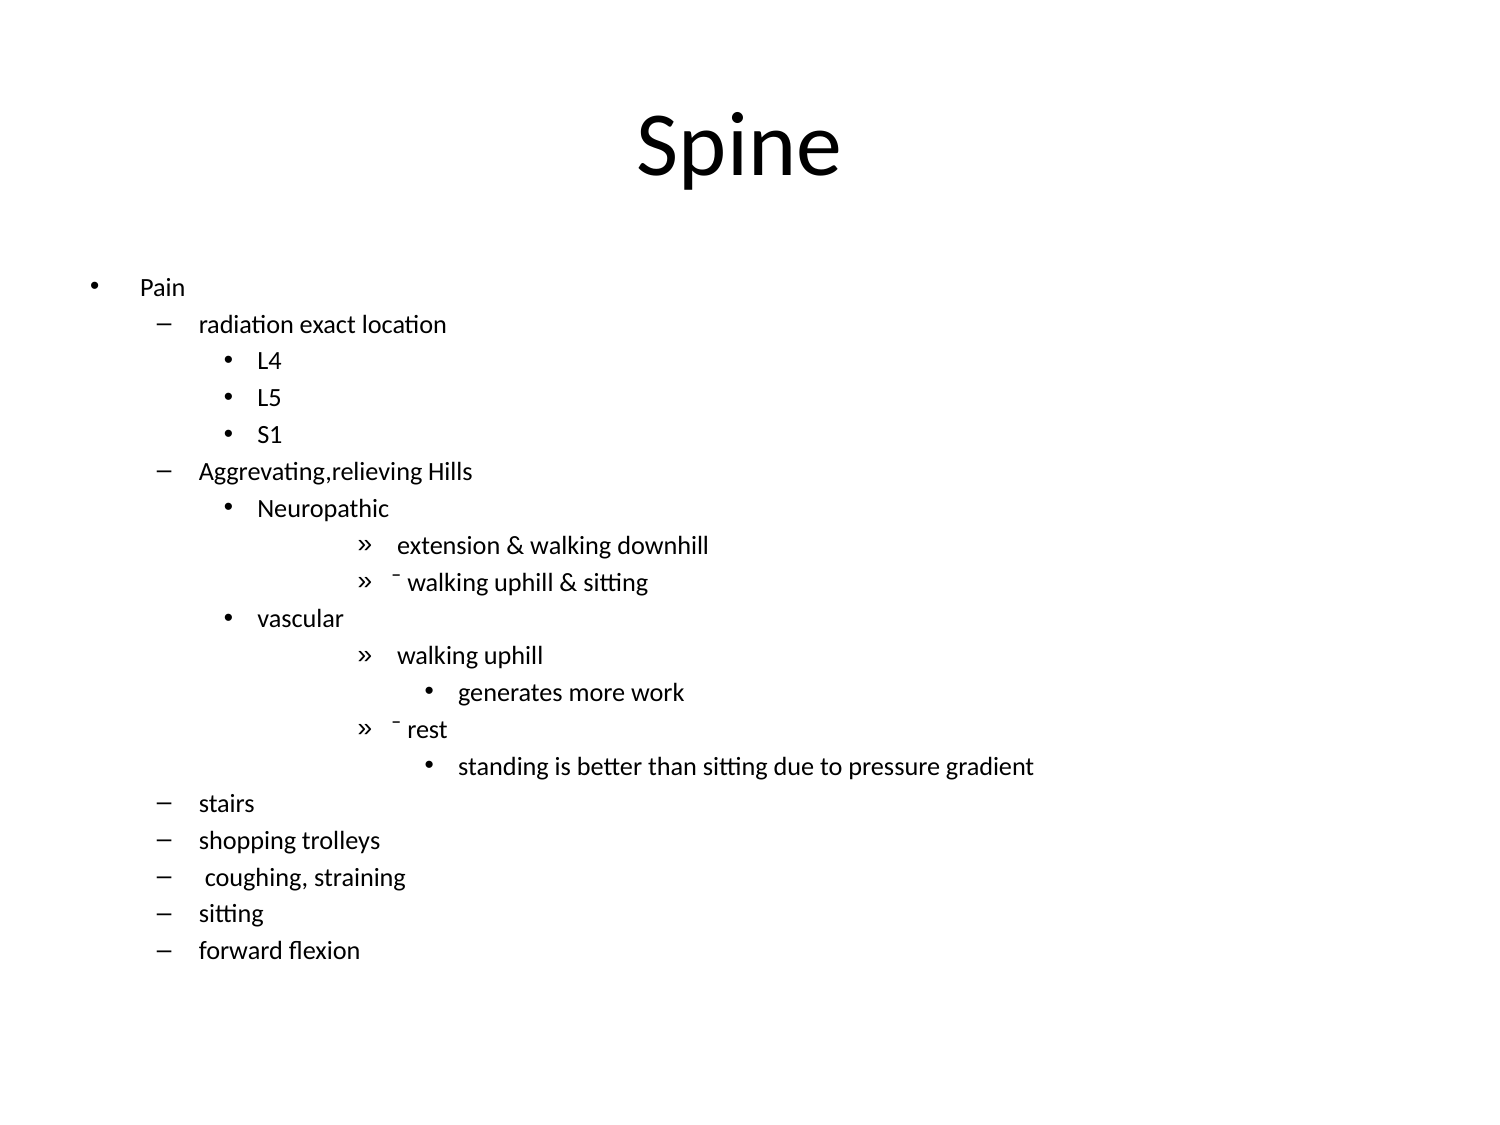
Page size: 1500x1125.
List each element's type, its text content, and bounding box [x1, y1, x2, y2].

list Pain radiation exact location L4 L5 S1 Aggrevating,relieving Hills Neuropathic ­ extension & walking downhill ¯ walking uphill & sitting vascular ­ walking uphill generates more work ¯ rest standing is better than sitting due to pressure gradient stairs shopping trolleys ­ coughing, straining sitting forward flexion [75, 262, 1425, 1005]
title Spine [75, 45, 1425, 233]
